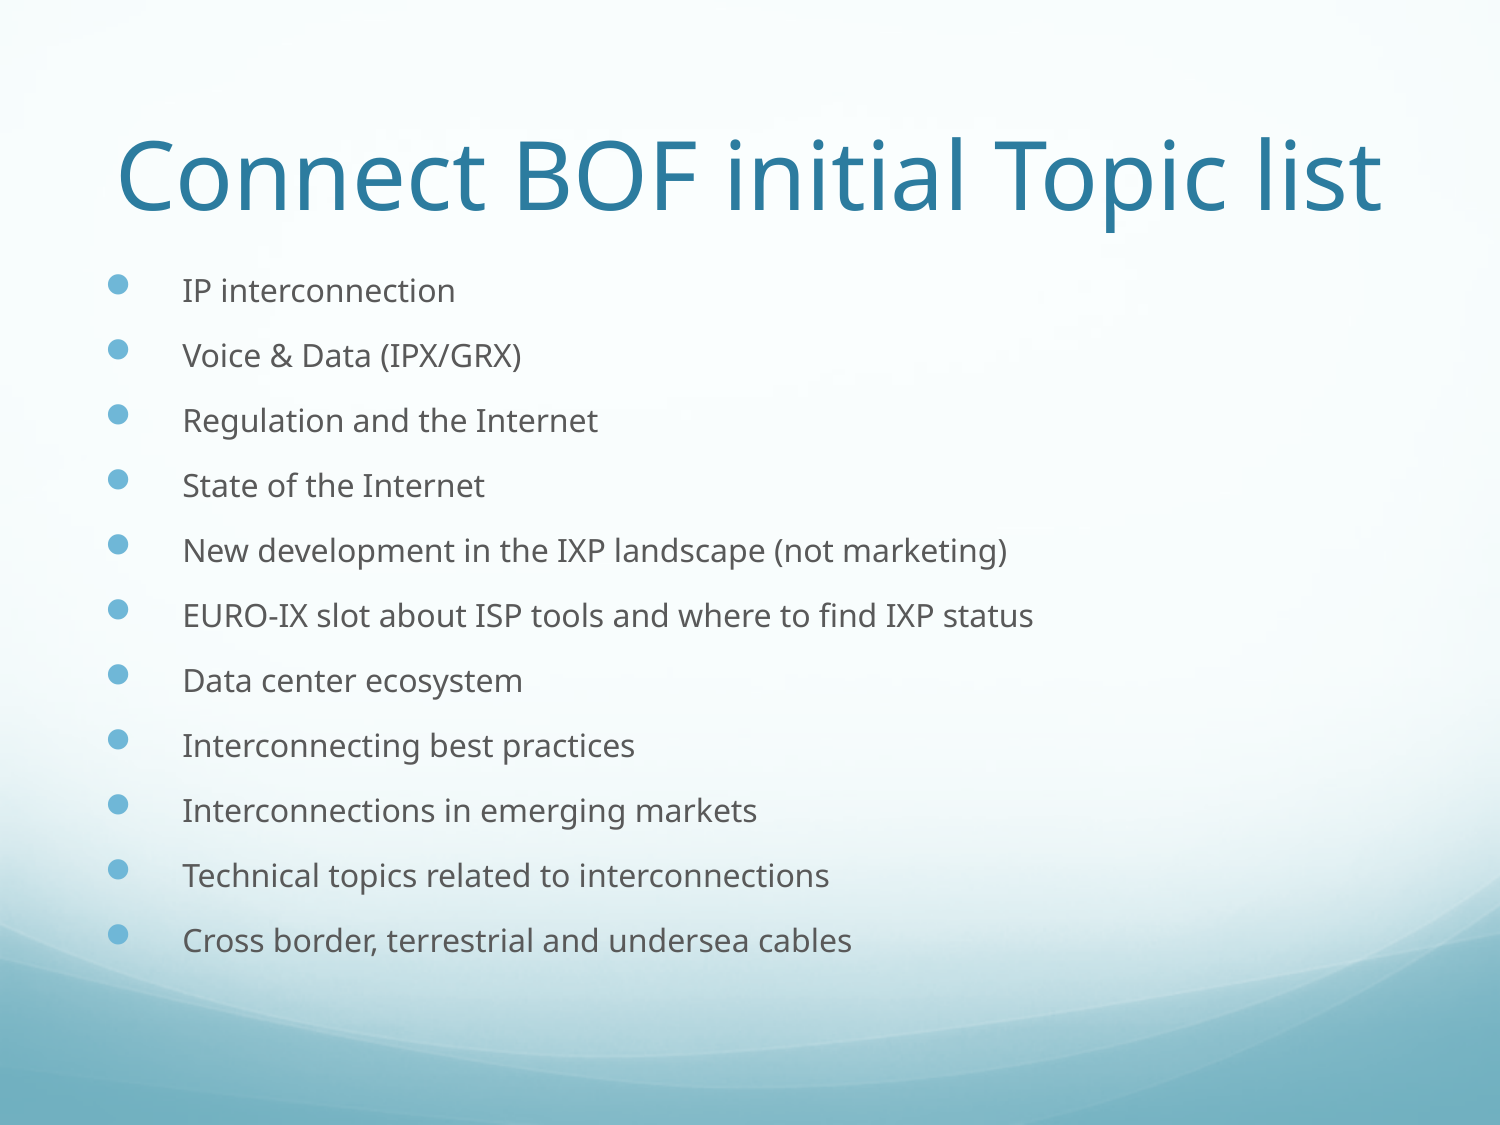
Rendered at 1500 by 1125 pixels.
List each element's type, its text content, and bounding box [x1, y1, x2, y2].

title Connect BOF initial Topic list [90, 17, 1410, 237]
list IP interconnection Voice & Data (IPX/GRX) Regulation and the Internet State of the Internet New development in the IXP landscape (not marketing) EURO-IX slot about ISP tools and where to find IXP status Data center ecosystem Interconnecting best practices Interconnections in emerging markets Technical topics related to interconnections Cross border, terrestrial and undersea cables [90, 262, 1410, 975]
